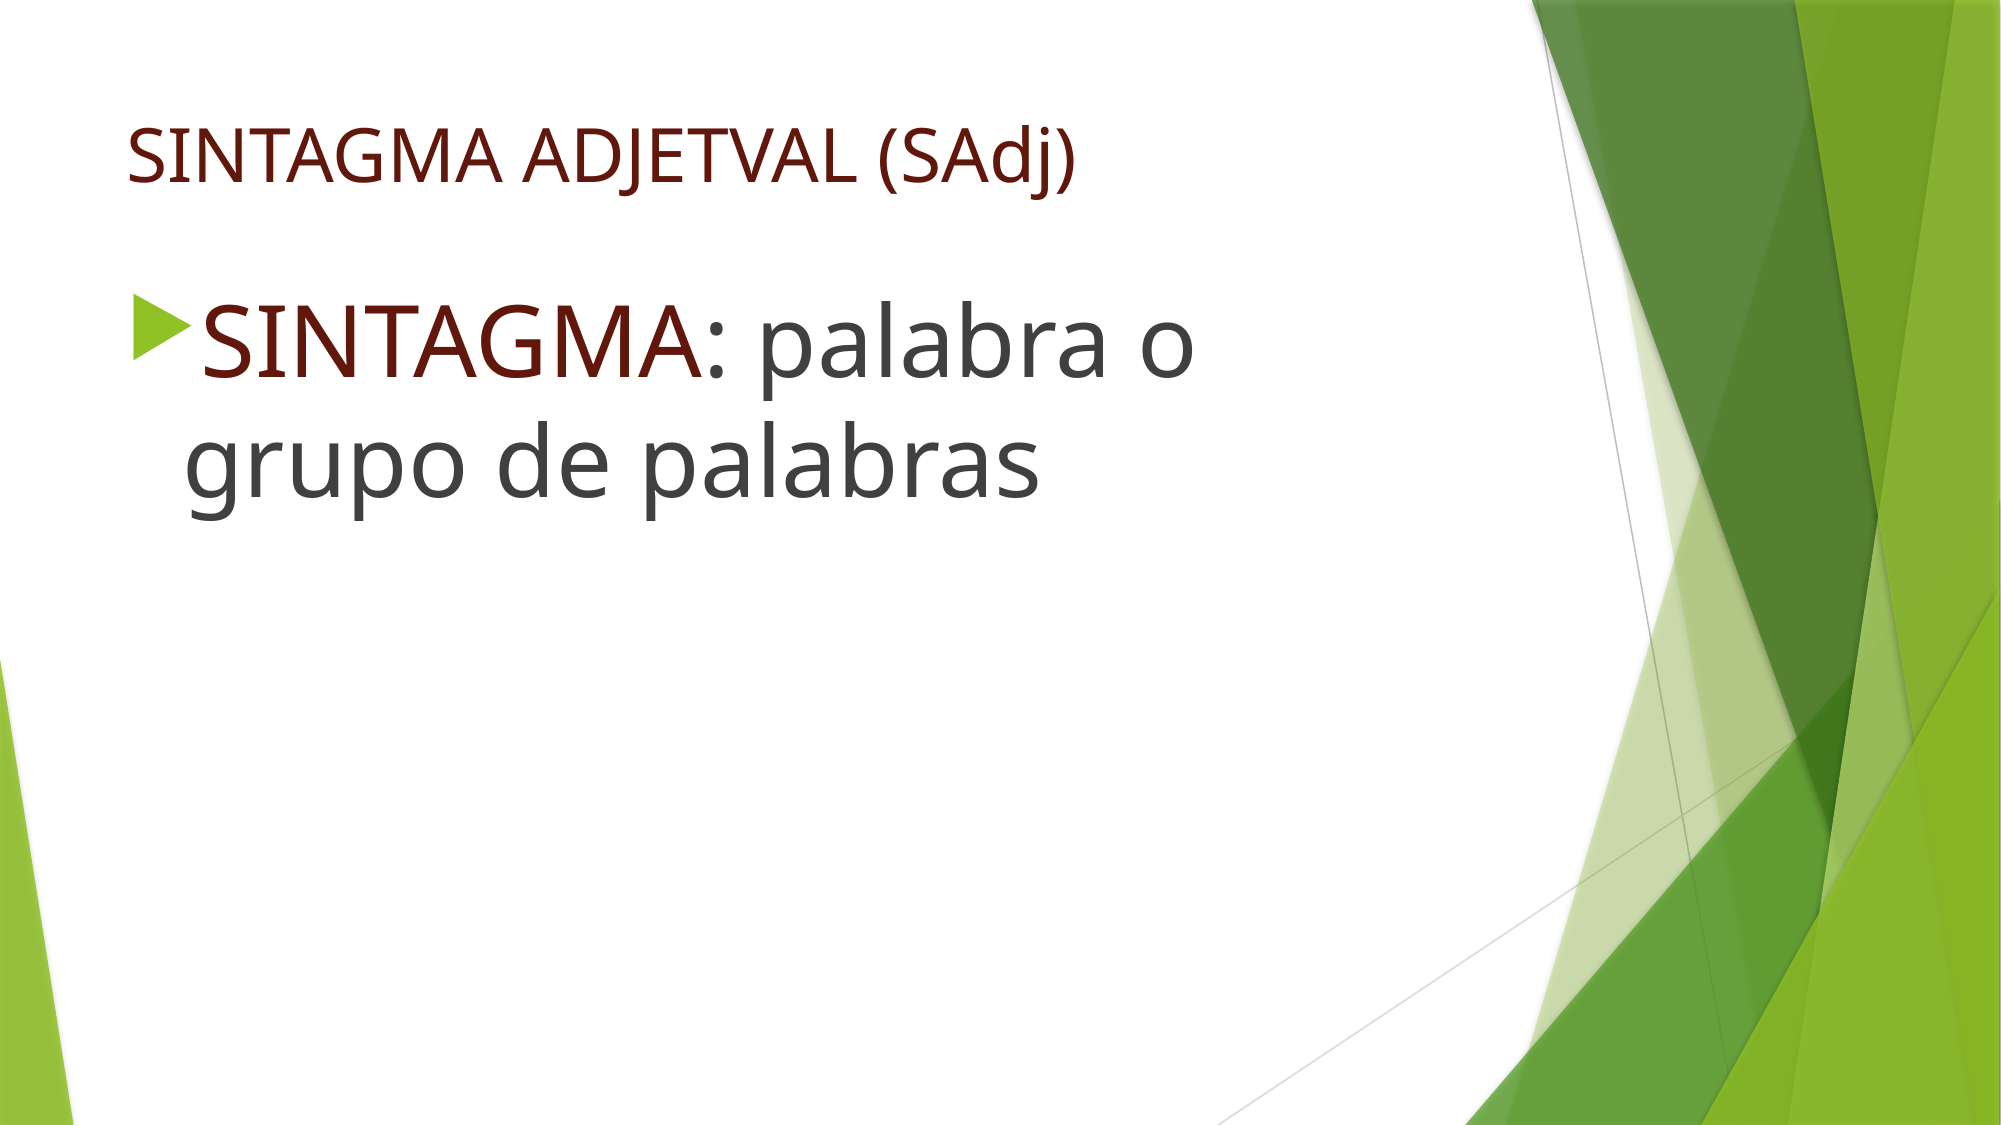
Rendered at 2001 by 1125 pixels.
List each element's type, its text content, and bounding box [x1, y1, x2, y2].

list SINTAGMA: palabra o grupo de palabras [111, 270, 1522, 907]
title SINTAGMA ADJETVAL (SAdj) [111, 99, 1522, 270]
